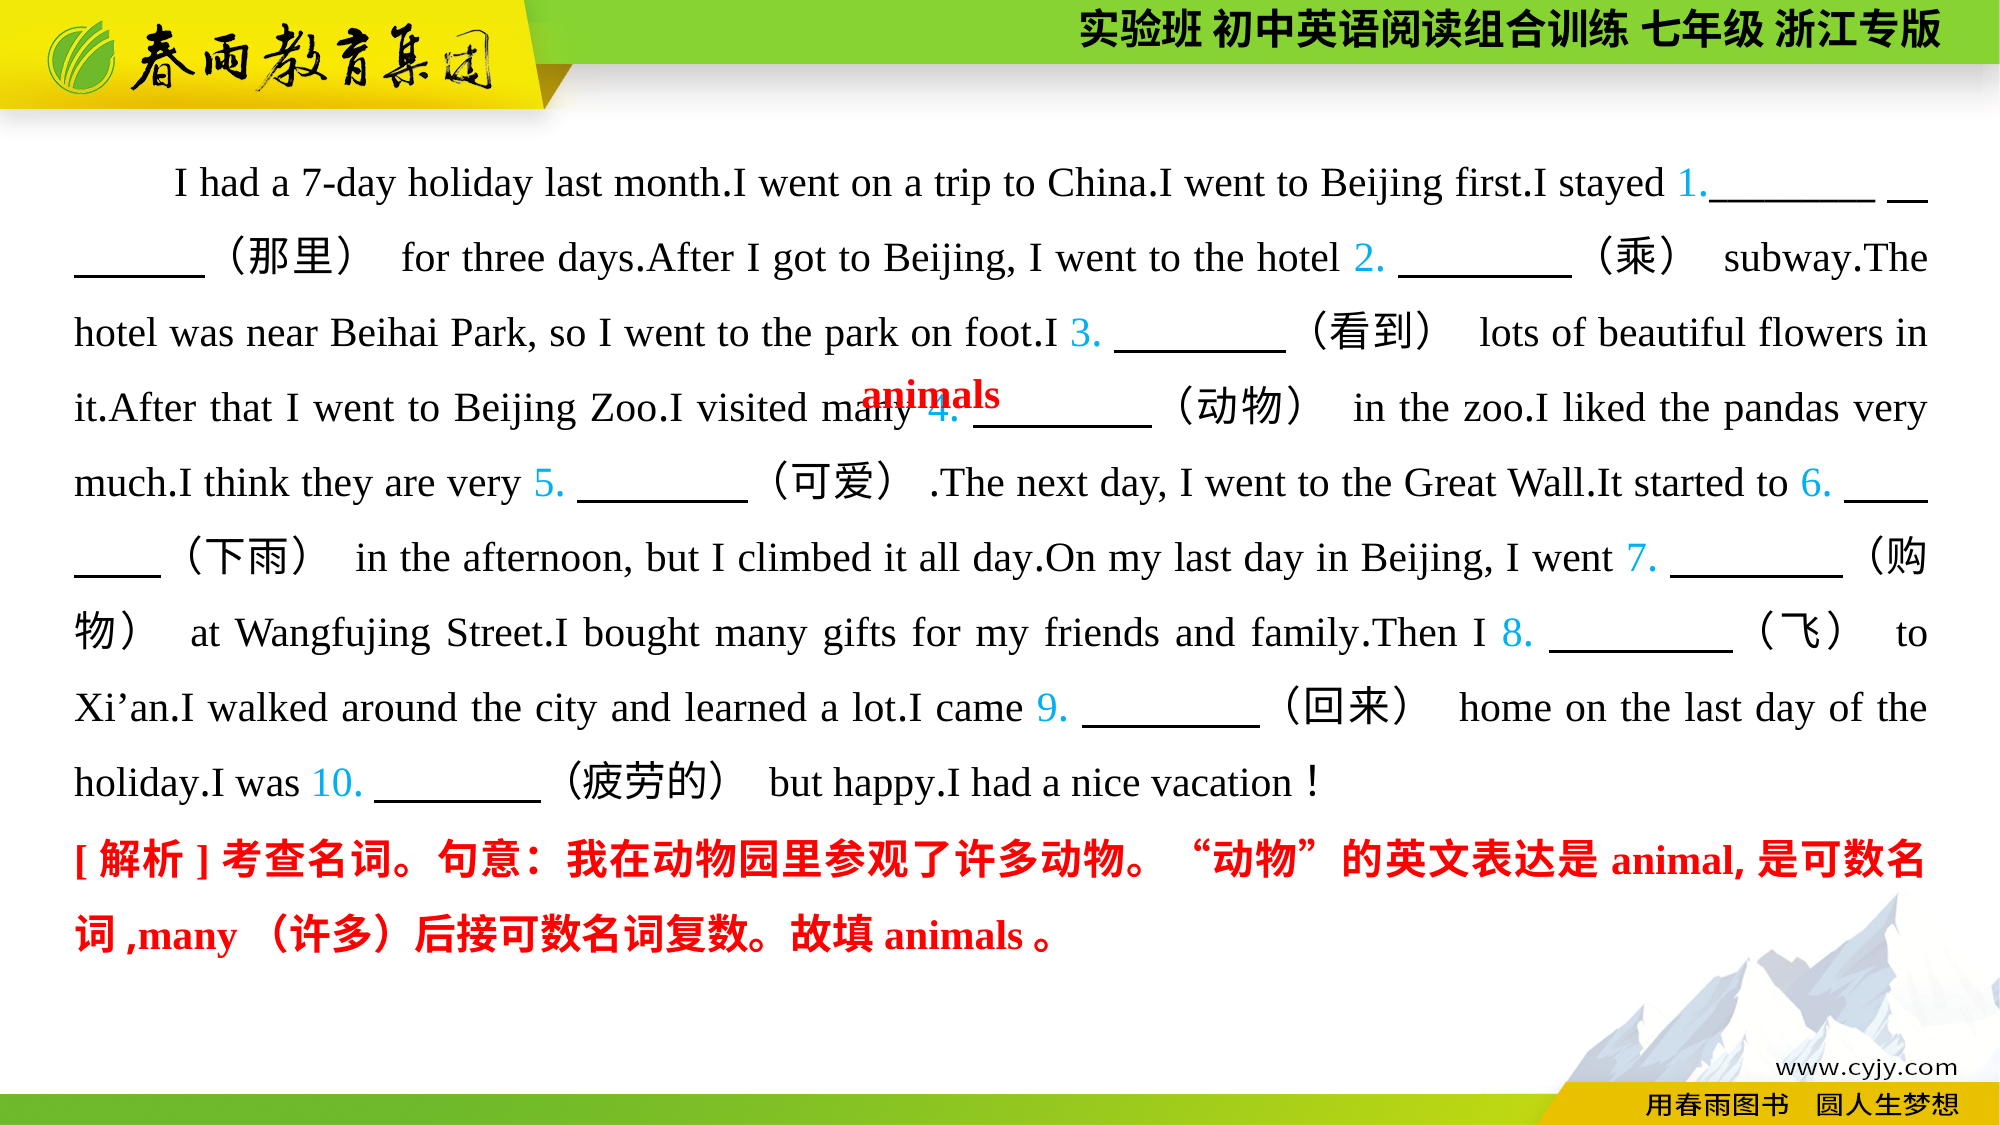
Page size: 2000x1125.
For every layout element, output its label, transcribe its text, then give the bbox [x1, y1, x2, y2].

text_box [解析]考查名词。句意：我在动物园里参观了许多动物。“动物”的英文表达是animal,是可数名词,many（许多）后接可数名词复数。故填animals。 [59, 800, 1944, 966]
picture [0, 0, 2000, 1125]
list I had a 7-day holiday last month.I went on a trip to China.I went to Beijing first.I stayed 1._________ （那里） for three days.After I got to Beijing, I went to the hotel 2. （乘） subway.The hotel was near Beihai Park, so I went to the park on foot.I 3. （看到） lots of beautiful flowers in it.After that I went to Beijing Zoo.I visited many 4. （动物） in the zoo.I liked the pandas very much.I think they are very 5. （可爱）.The next day, I went to the Great Wall.It started to 6. （下雨） in the afternoon, but I climbed it all day.On my last day in Beijing, I went 7. （购物） at Wangfujing Street.I bought many gifts for my friends and family.Then I 8. （飞） to Xi’an.I walked around the city and learned a lot.I came 9. （回来） home on the last day of the holiday.I was 10. （疲劳的） but happy.I had a nice vacation！ [59, 122, 1944, 800]
text_box animals [846, 359, 1016, 425]
